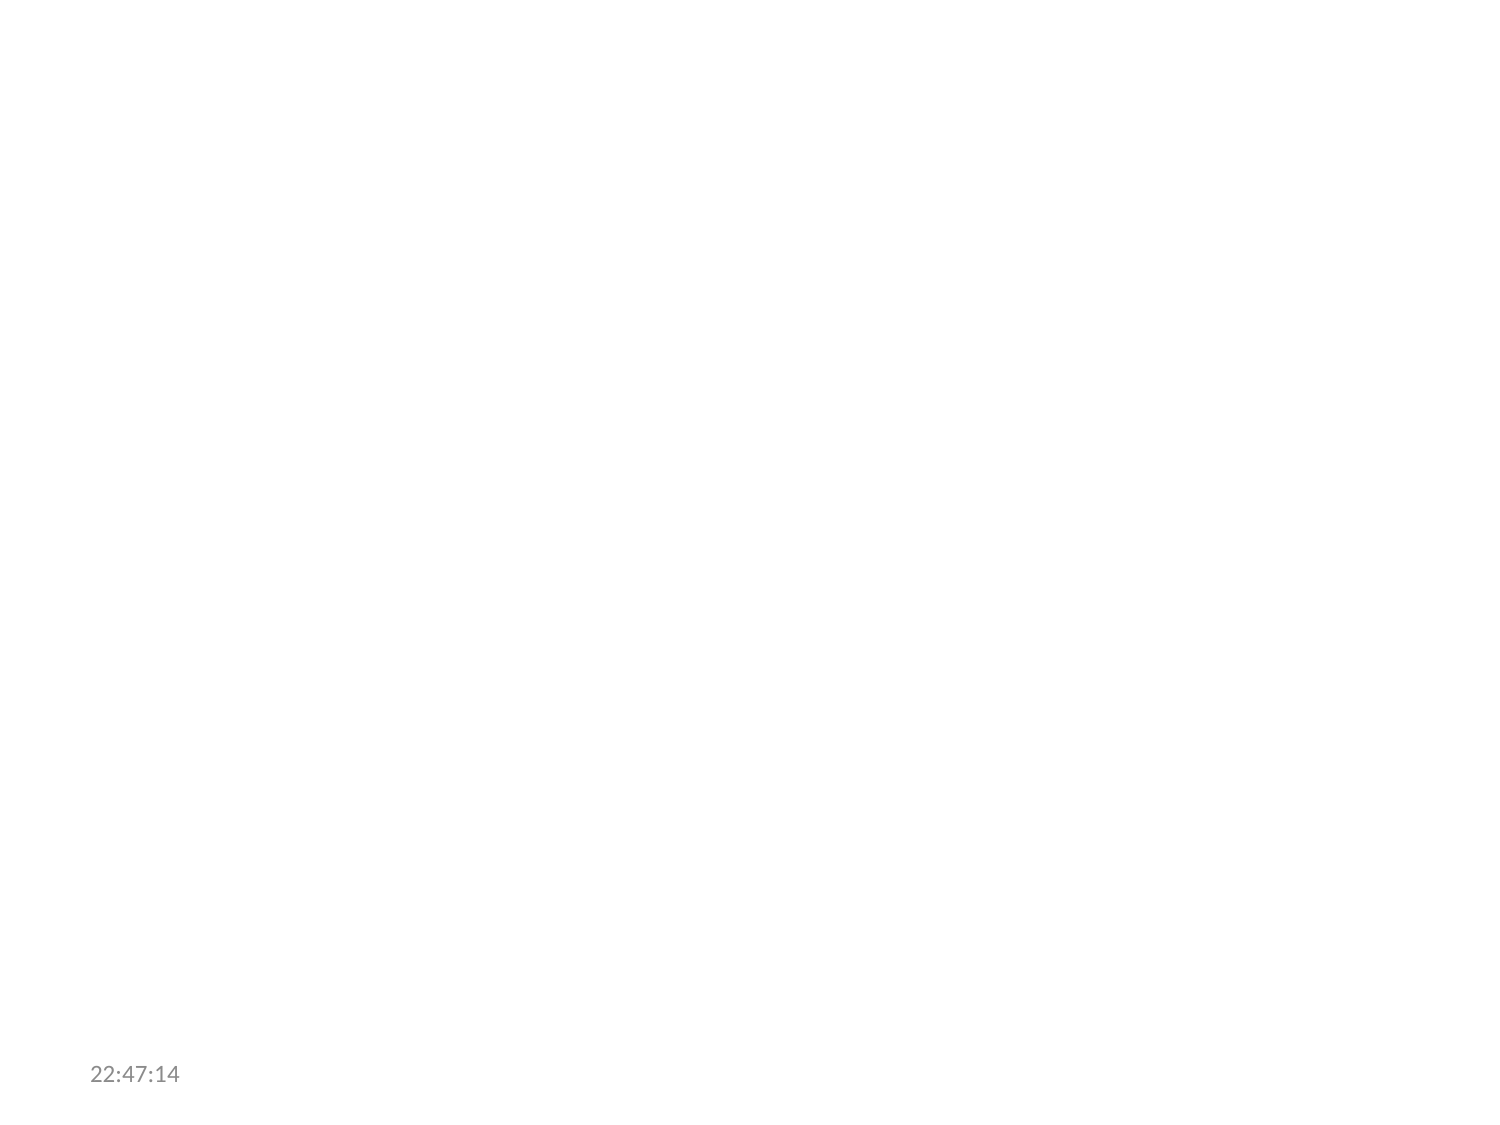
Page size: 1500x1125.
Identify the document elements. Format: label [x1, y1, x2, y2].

slide_number [75, 1042, 425, 1103]
